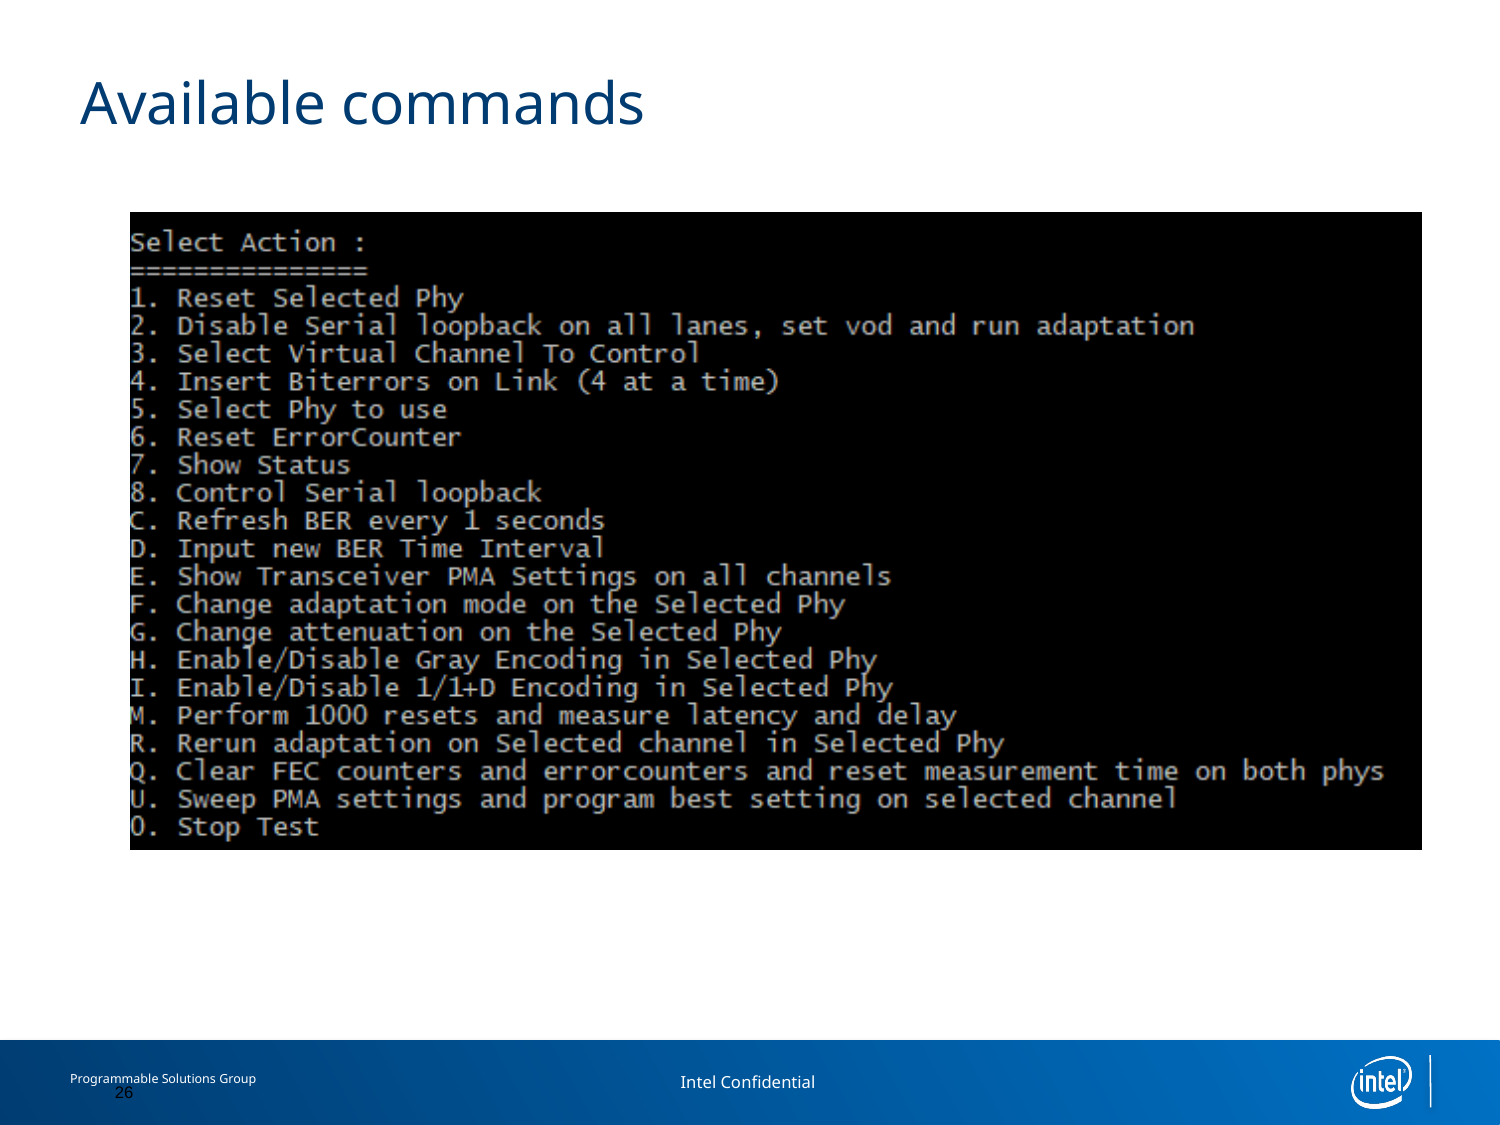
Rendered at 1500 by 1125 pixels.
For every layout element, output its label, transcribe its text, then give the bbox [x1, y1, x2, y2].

title Available commands [80, 65, 1442, 194]
picture [1351, 1056, 1412, 1109]
picture [130, 212, 1422, 851]
slide_number 26 [19, 1069, 134, 1116]
